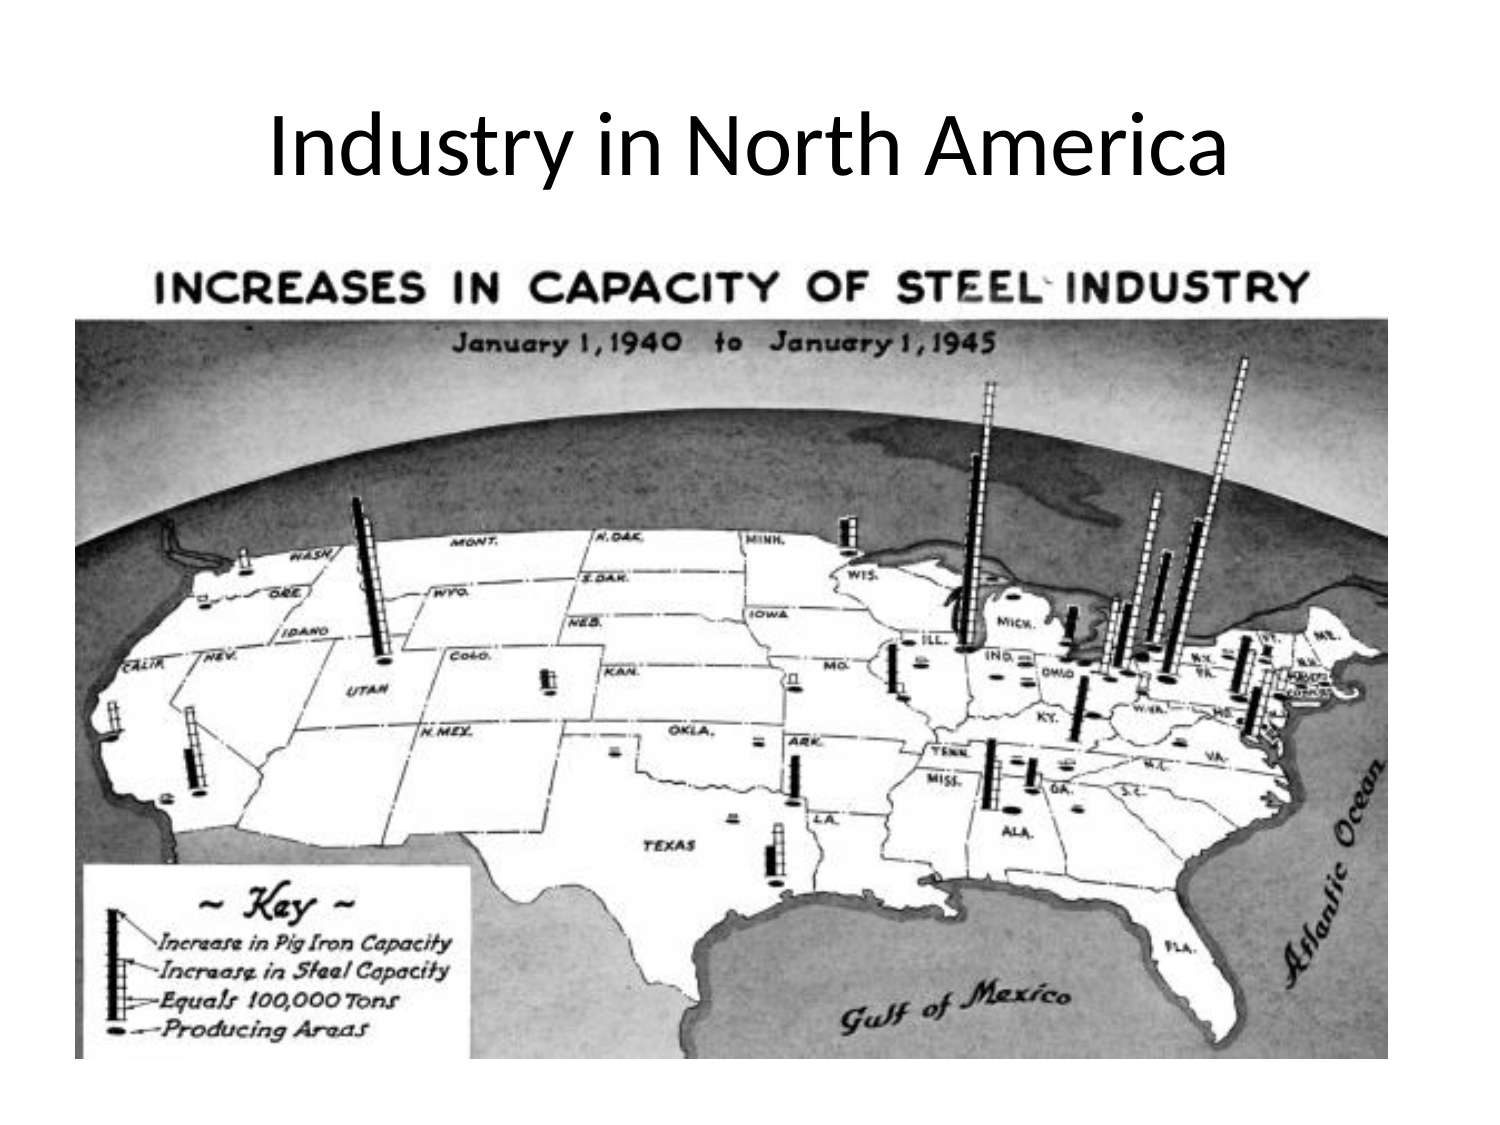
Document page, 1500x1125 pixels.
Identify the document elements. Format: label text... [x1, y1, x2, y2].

picture [74, 262, 1388, 1060]
title Industry in North America [75, 45, 1425, 233]
